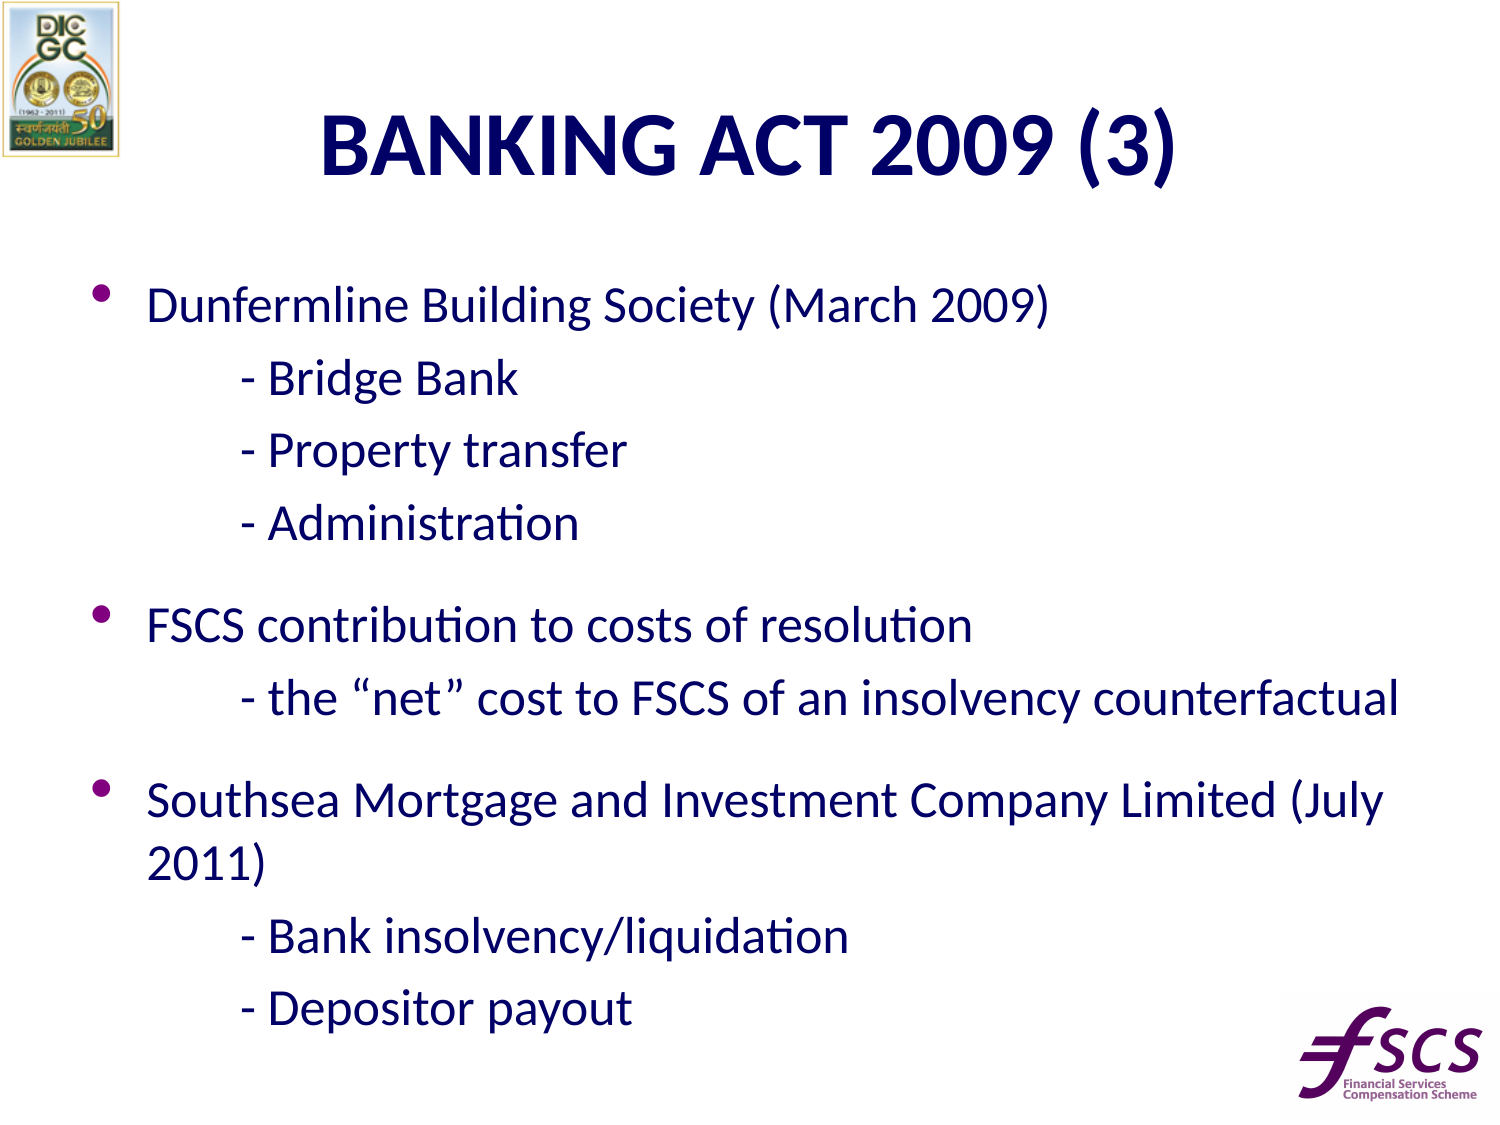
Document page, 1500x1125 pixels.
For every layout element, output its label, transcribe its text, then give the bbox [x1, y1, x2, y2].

picture [0, 0, 122, 160]
list Dunfermline Building Society (March 2009) - Bridge Bank - Property transfer - Administration FSCS contribution to costs of resolution - the “net” cost to FSCS of an insolvency counterfactual Southsea Mortgage and Investment Company Limited (July 2011) - Bank insolvency/liquidation - Depositor payout [74, 262, 1426, 1071]
title BANKING ACT 2009 (3) [74, 44, 1426, 233]
picture [1281, 989, 1500, 1118]
